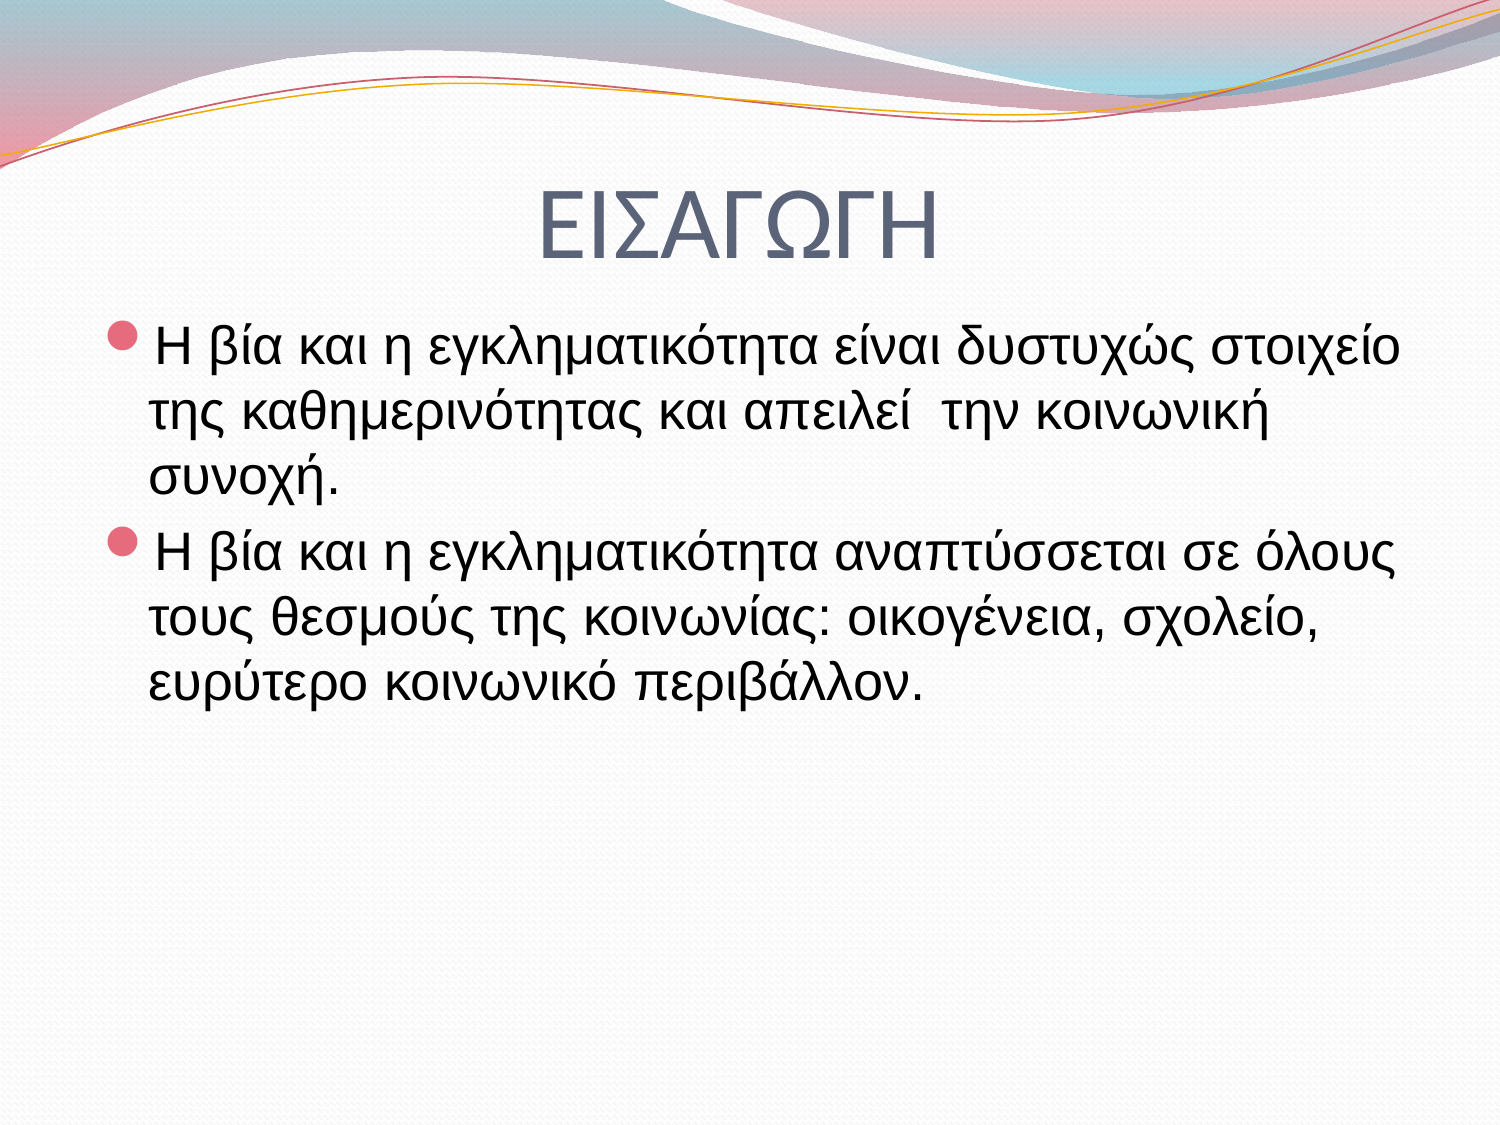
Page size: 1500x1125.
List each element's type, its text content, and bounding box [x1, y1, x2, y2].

title ΕΙΣΑΓΩΓΗ [525, 137, 953, 280]
list Η βία και η εγκληματικότητα είναι δυστυχώς στοιχείο της καθημερινότητας και απειλεί την κοινωνική συνοχή. Η βία και η εγκληματικότητα αναπτύσσεται σε όλους τους θεσμούς της κοινωνίας: οικογένεια, σχολείο, ευρύτερο κοινωνικό περιβάλλον. [88, 302, 1439, 917]
